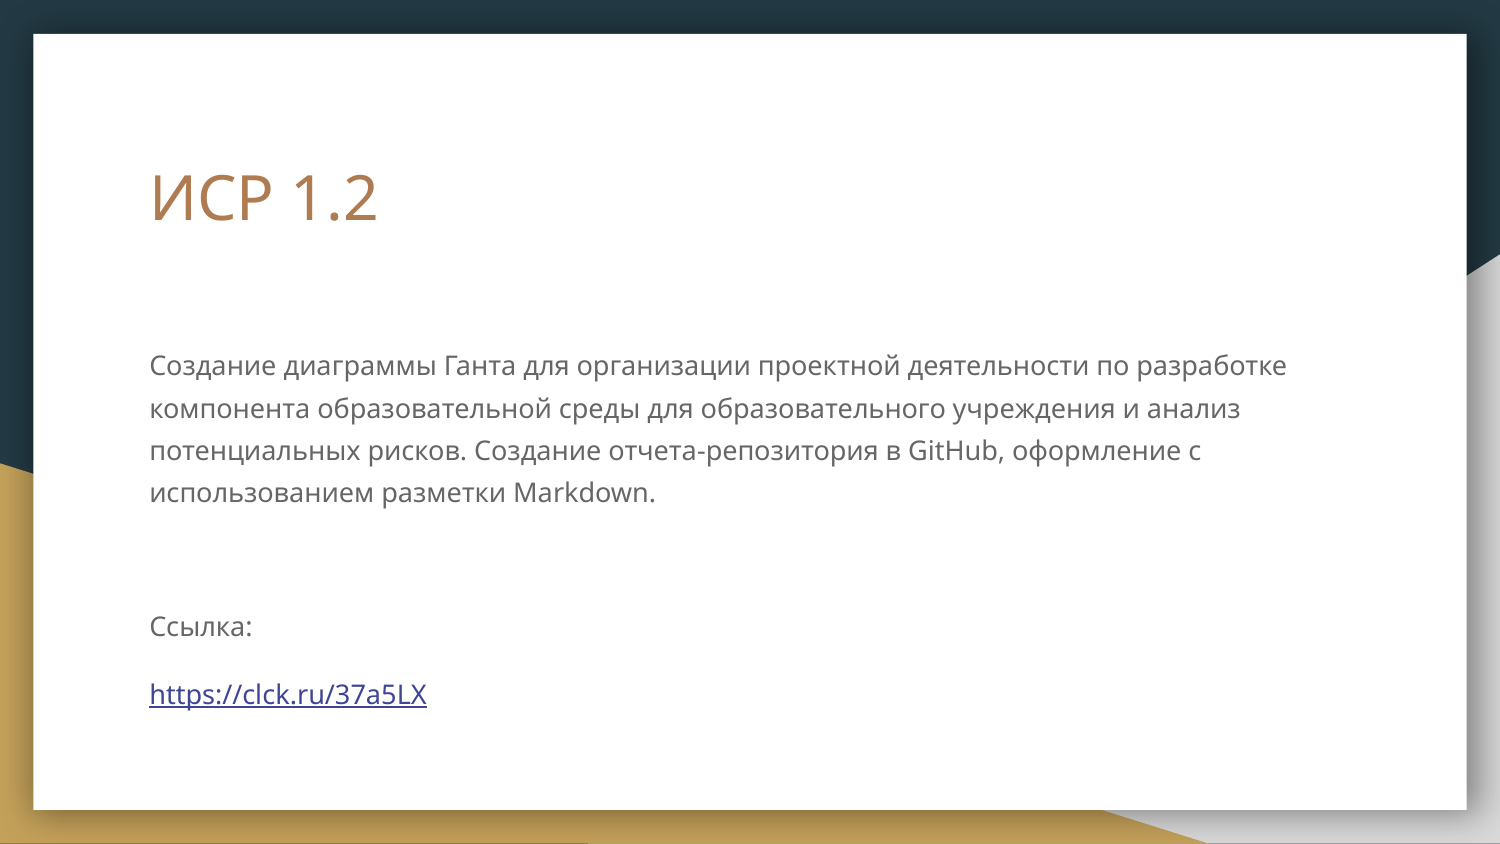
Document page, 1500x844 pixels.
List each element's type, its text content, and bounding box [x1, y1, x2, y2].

list Создание диаграммы Ганта для организации проектной деятельности по разработке компонента образовательной среды для образовательного учреждения и анализ потенциальных рисков. Создание отчета-репозитория в GitHub, оформление с использованием разметки Markdown. Ссылка: https://clck.ru/37a5LX [134, 326, 1366, 729]
title ИСР 1.2 [134, 138, 1366, 296]
